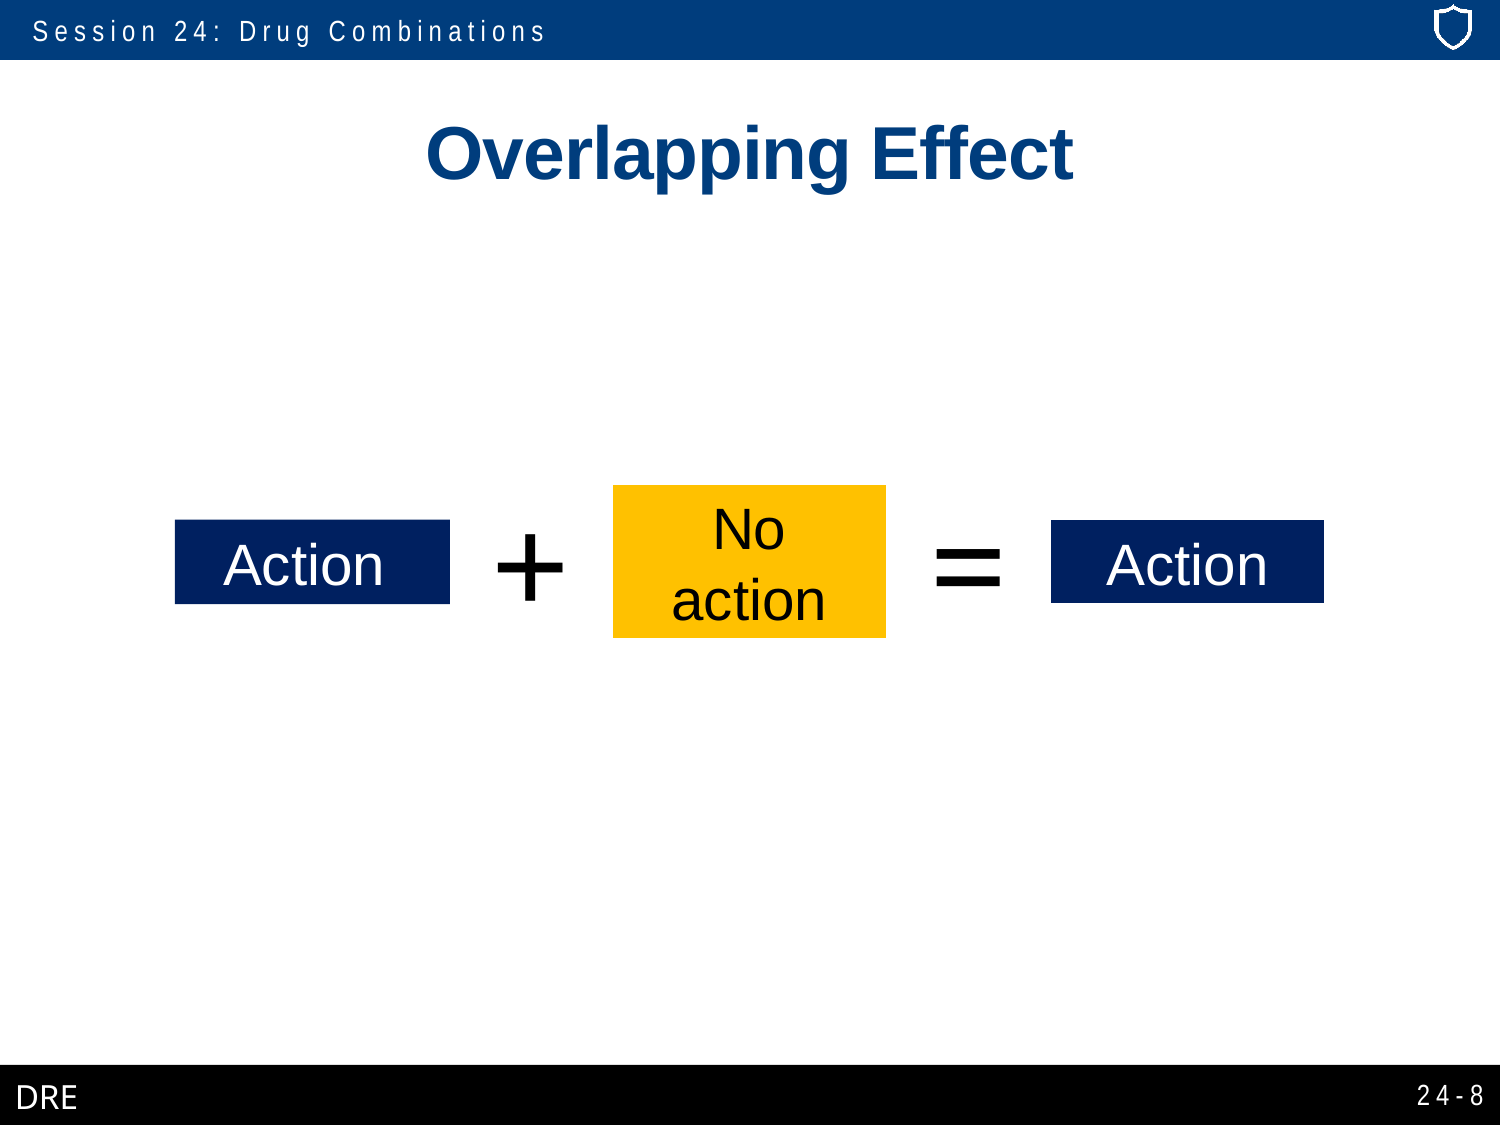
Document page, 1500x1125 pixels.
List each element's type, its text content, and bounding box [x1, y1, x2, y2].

text_box Action [174, 519, 450, 605]
picture [1434, 4, 1472, 50]
text_box Action [1050, 519, 1325, 605]
text_box + [458, 471, 604, 652]
slide_number 24-8 [1218, 1063, 1499, 1124]
text_box No action [611, 484, 887, 639]
title Overlapping Effect [50, 87, 1450, 213]
text_box = [896, 471, 1042, 652]
